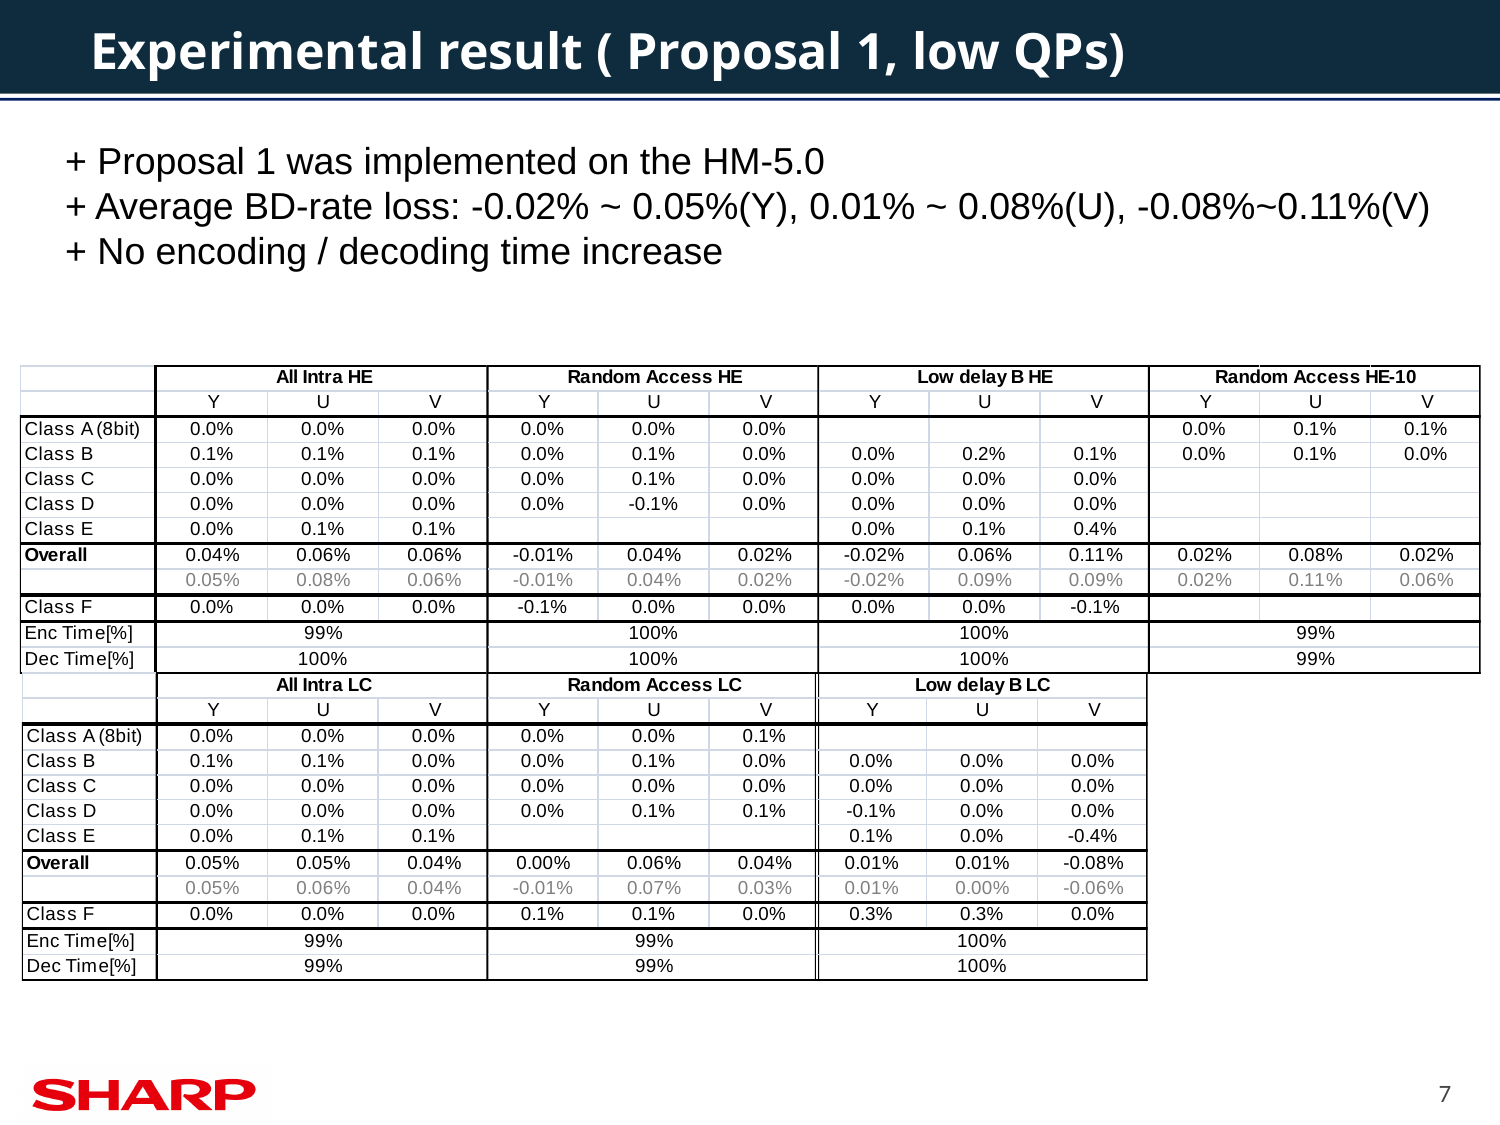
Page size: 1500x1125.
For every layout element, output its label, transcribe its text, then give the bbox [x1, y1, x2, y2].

slide_number 7 [1345, 1062, 1467, 1108]
picture [17, 1064, 271, 1125]
text_box + Proposal 1 was implemented on the HM-5.0 + Average BD-rate loss: -0.02% ~ 0.05%(Y), 0.01% ~ 0.08%(U), -0.08%~0.11%(V) + No encoding / decoding time increase [58, 131, 1500, 279]
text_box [19, 365, 1483, 982]
title Experimental result ( Proposal 1, low QPs) [74, 15, 1426, 85]
